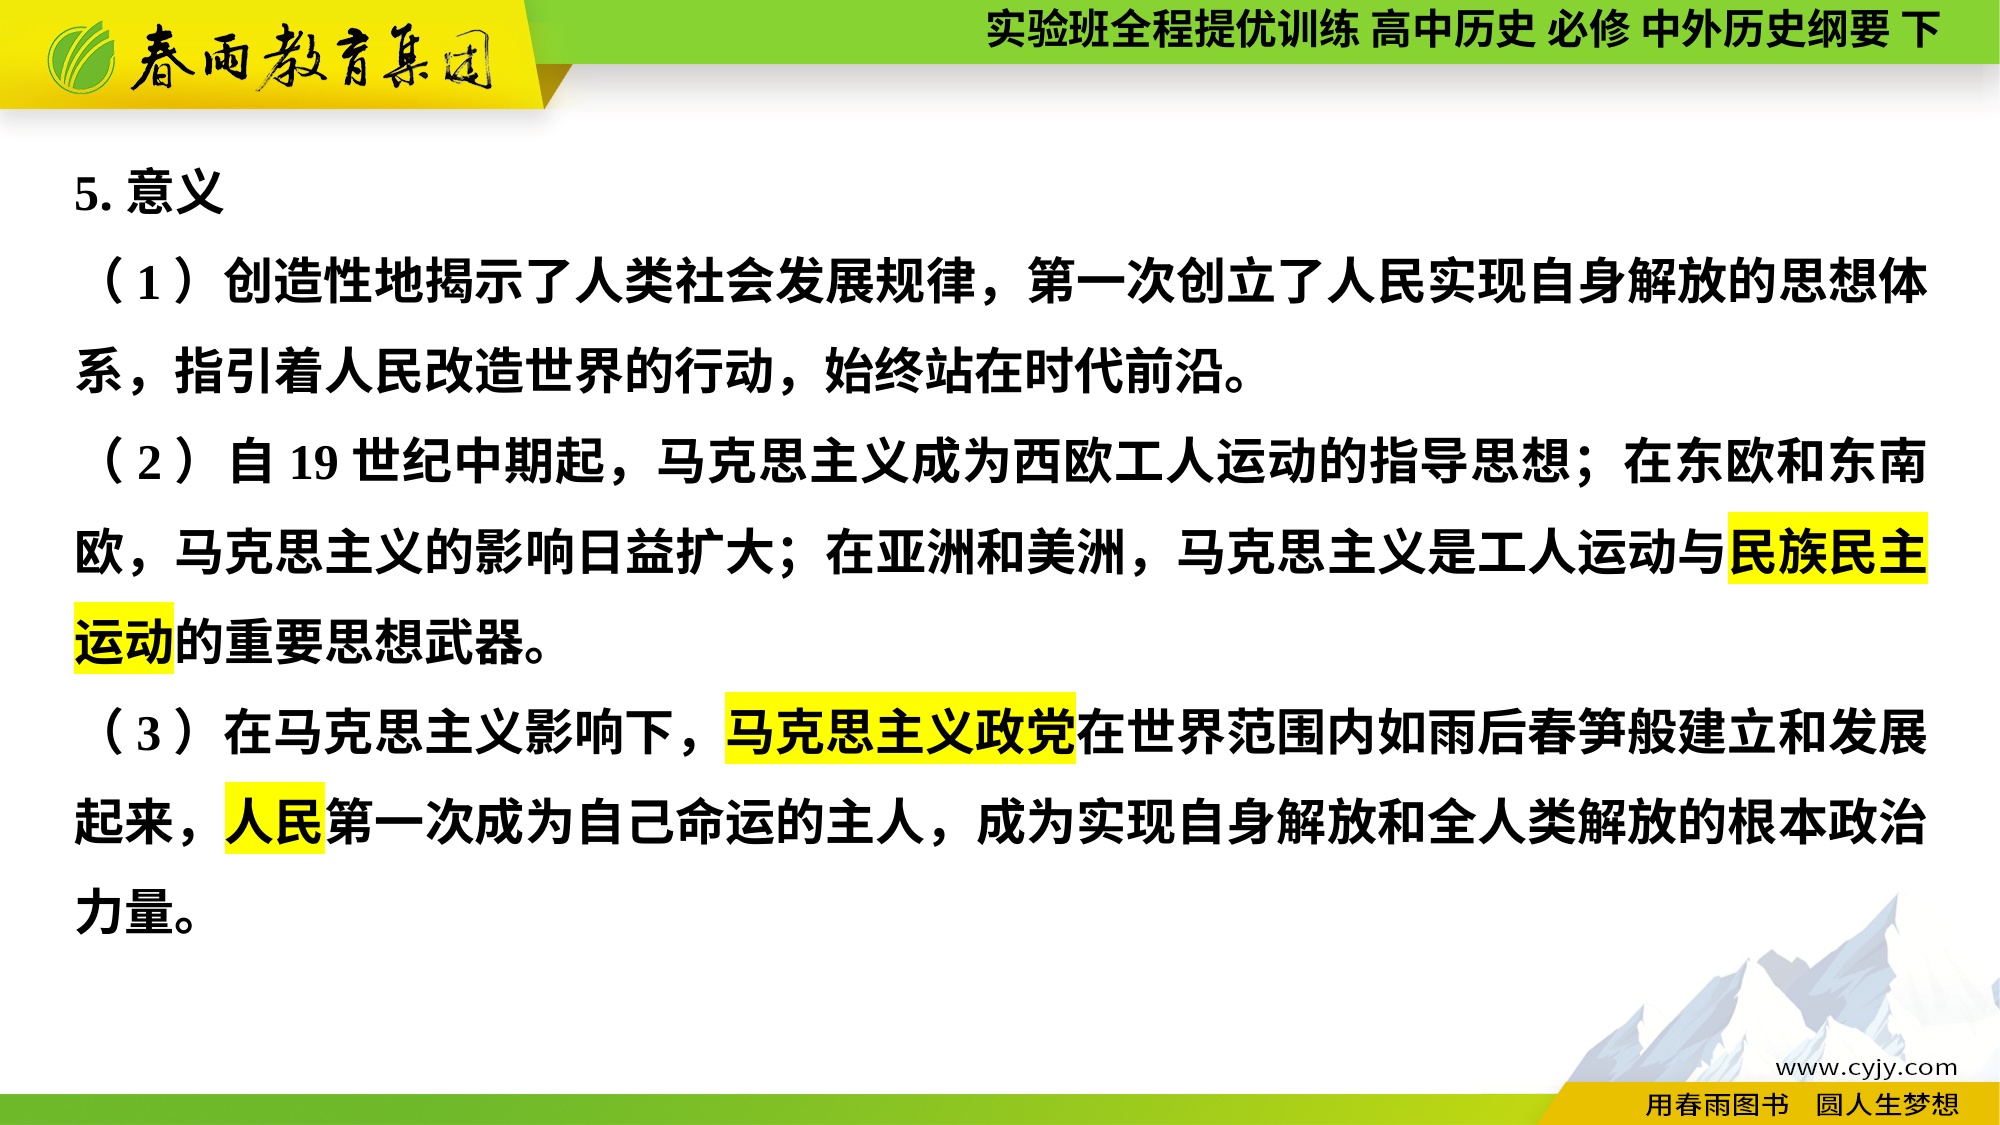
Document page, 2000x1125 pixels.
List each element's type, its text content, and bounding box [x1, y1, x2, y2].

picture [0, 0, 2000, 1125]
list 5.意义 （1）创造性地揭示了人类社会发展规律，第一次创立了人民实现自身解放的思想体系，指引着人民改造世界的行动，始终站在时代前沿。 （2）自19世纪中期起，马克思主义成为西欧工人运动的指导思想；在东欧和东南欧，马克思主义的影响日益扩大；在亚洲和美洲，马克思主义是工人运动与民族民主运动的重要思想武器。 （3）在马克思主义影响下，马克思主义政党在世界范围内如雨后春笋般建立和发展起来，人民第一次成为自己命运的主人，成为实现自身解放和全人类解放的根本政治力量。 [59, 122, 1944, 956]
